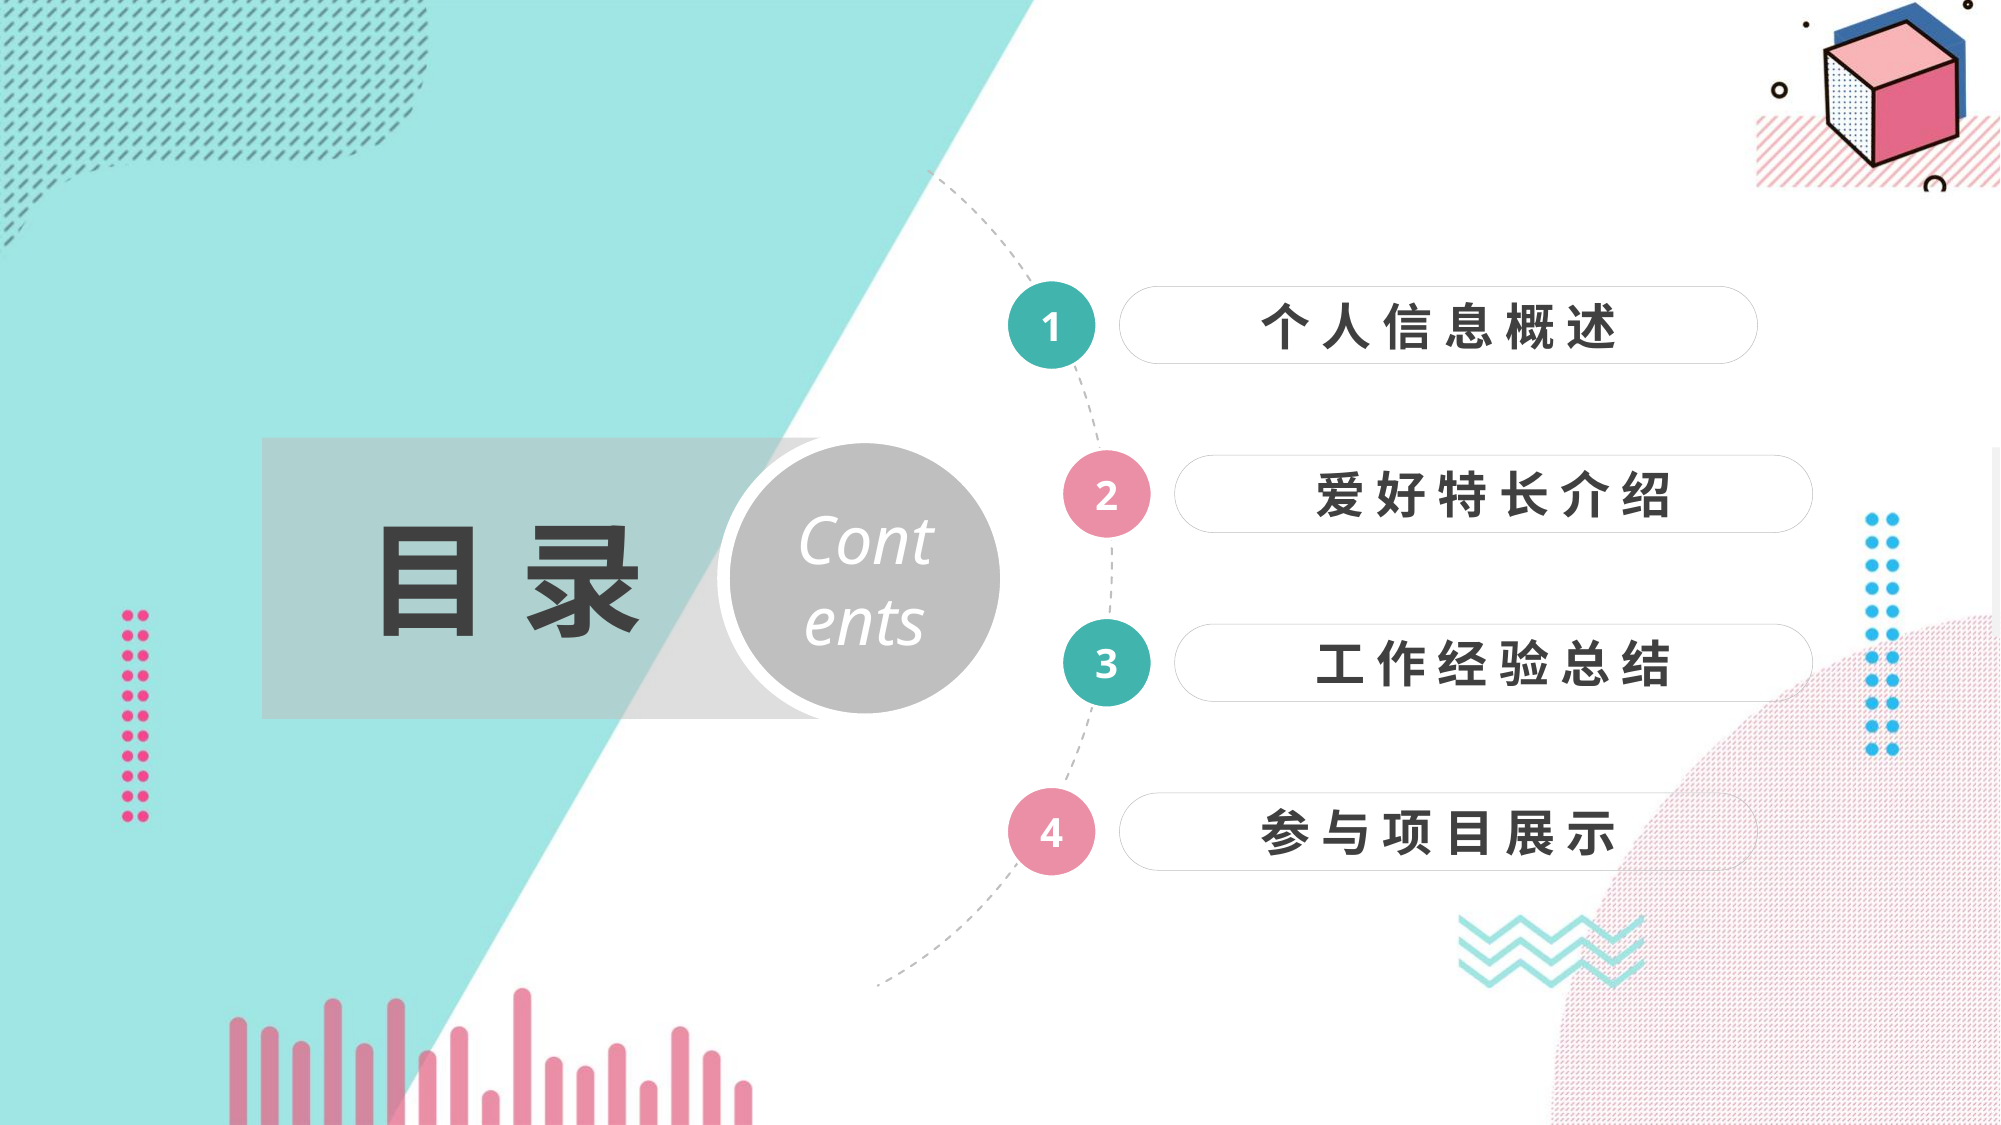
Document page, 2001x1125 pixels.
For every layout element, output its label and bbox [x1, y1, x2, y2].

text_box [321, 99, 1813, 1026]
text_box [1991, 446, 2000, 637]
picture [0, 0, 2001, 1125]
text_box [262, 436, 1007, 720]
